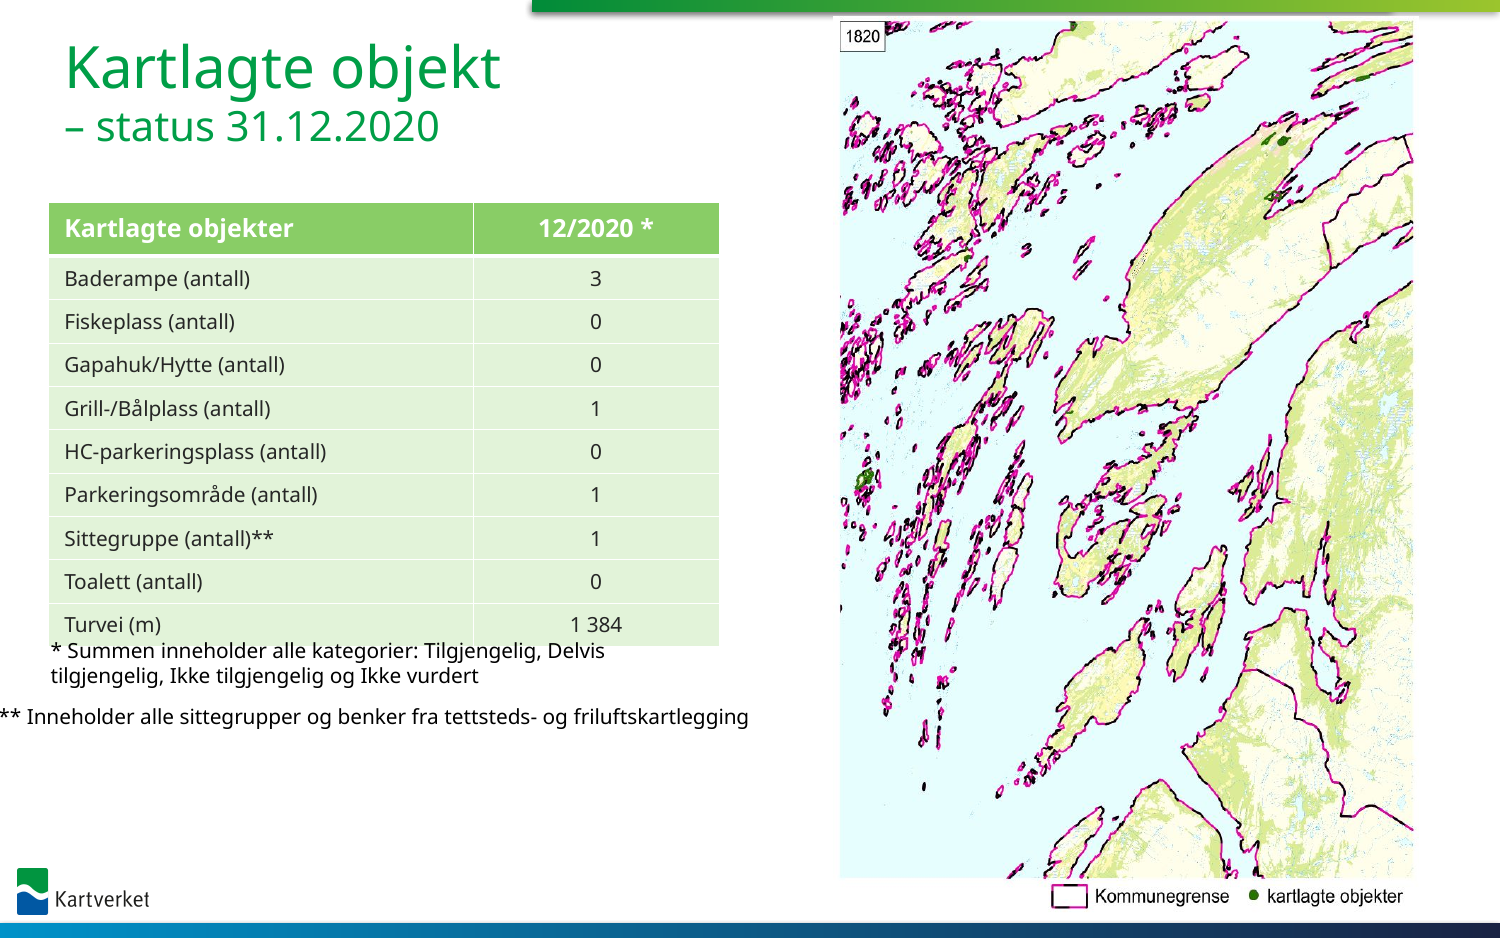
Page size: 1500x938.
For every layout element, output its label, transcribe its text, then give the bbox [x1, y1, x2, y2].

table_cell 3 [474, 258, 719, 299]
table_cell Sittegruppe (antall)** [49, 517, 473, 559]
text_box Kartlagte objekt – status 31.12.2020 [1424, 26, 1431, 158]
text_box * Summen inneholder alle kategorier: Tilgjengelig, Delvis tilgjengelig, Ikke tilgjengelig og Ikke vurdert [35, 630, 721, 696]
picture [833, 16, 1419, 913]
table_cell Parkeringsområde (antall) [49, 474, 473, 516]
text_box ** Inneholder alle sittegrupper og benker fra tettsteds- og friluftskartlegging [0, 696, 765, 736]
table_cell 1 [474, 474, 719, 516]
table_cell 0 [474, 560, 719, 603]
table_cell 0 [474, 344, 719, 386]
table_cell 1 [474, 517, 719, 559]
table_cell Turvei (m) [49, 604, 473, 630]
table_cell Gapahuk/Hytte (antall) [49, 344, 473, 386]
table_header 12/2020 * [474, 203, 719, 254]
table_cell Grill-/Bålplass (antall) [49, 387, 473, 429]
table_cell 0 [474, 300, 719, 343]
table_header Kartlagte objekter [49, 203, 473, 254]
table_cell Toalett (antall) [49, 560, 473, 603]
text_box Kartlagte objekt – status 31.12.2020 [49, 26, 828, 158]
table_cell 1 [474, 387, 719, 429]
table_cell HC-parkeringsplass (antall) [49, 430, 473, 473]
table_cell Fiskeplass (antall) [49, 300, 473, 343]
table_cell 1 384 [474, 604, 719, 630]
table_cell 0 [474, 430, 719, 473]
table_cell Baderampe (antall) [49, 258, 473, 299]
